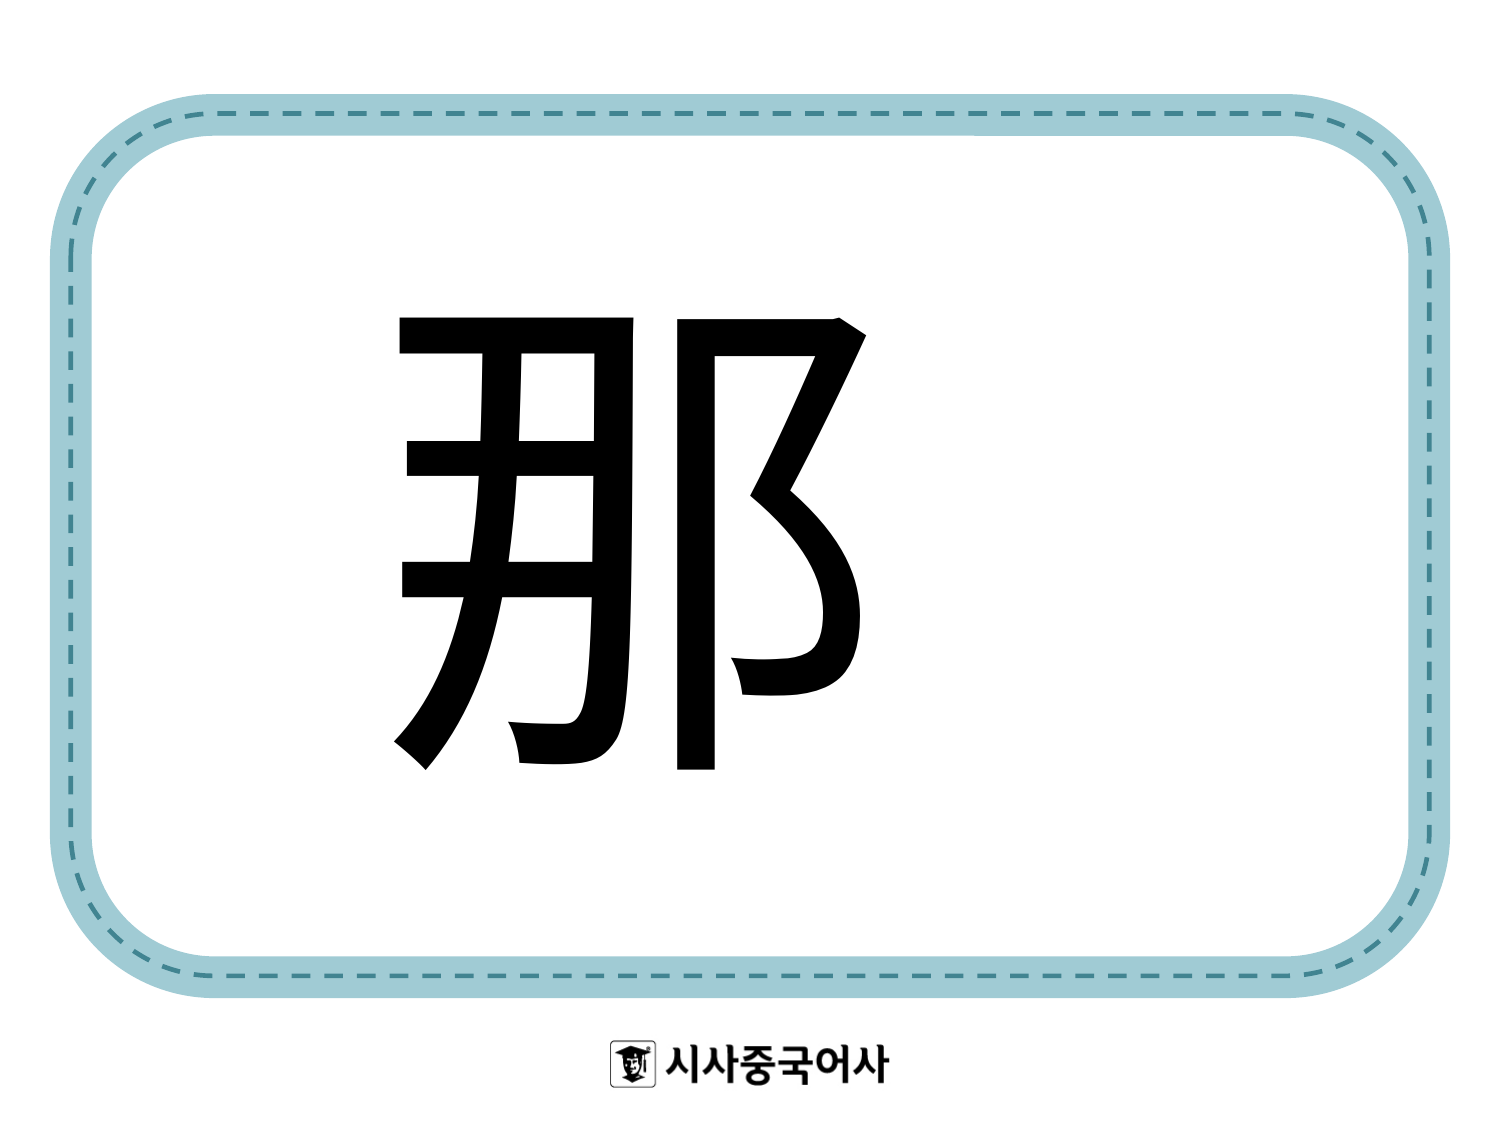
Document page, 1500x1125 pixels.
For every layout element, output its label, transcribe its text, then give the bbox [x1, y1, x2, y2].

picture [602, 1034, 898, 1094]
text_box 那 [145, 189, 1354, 853]
